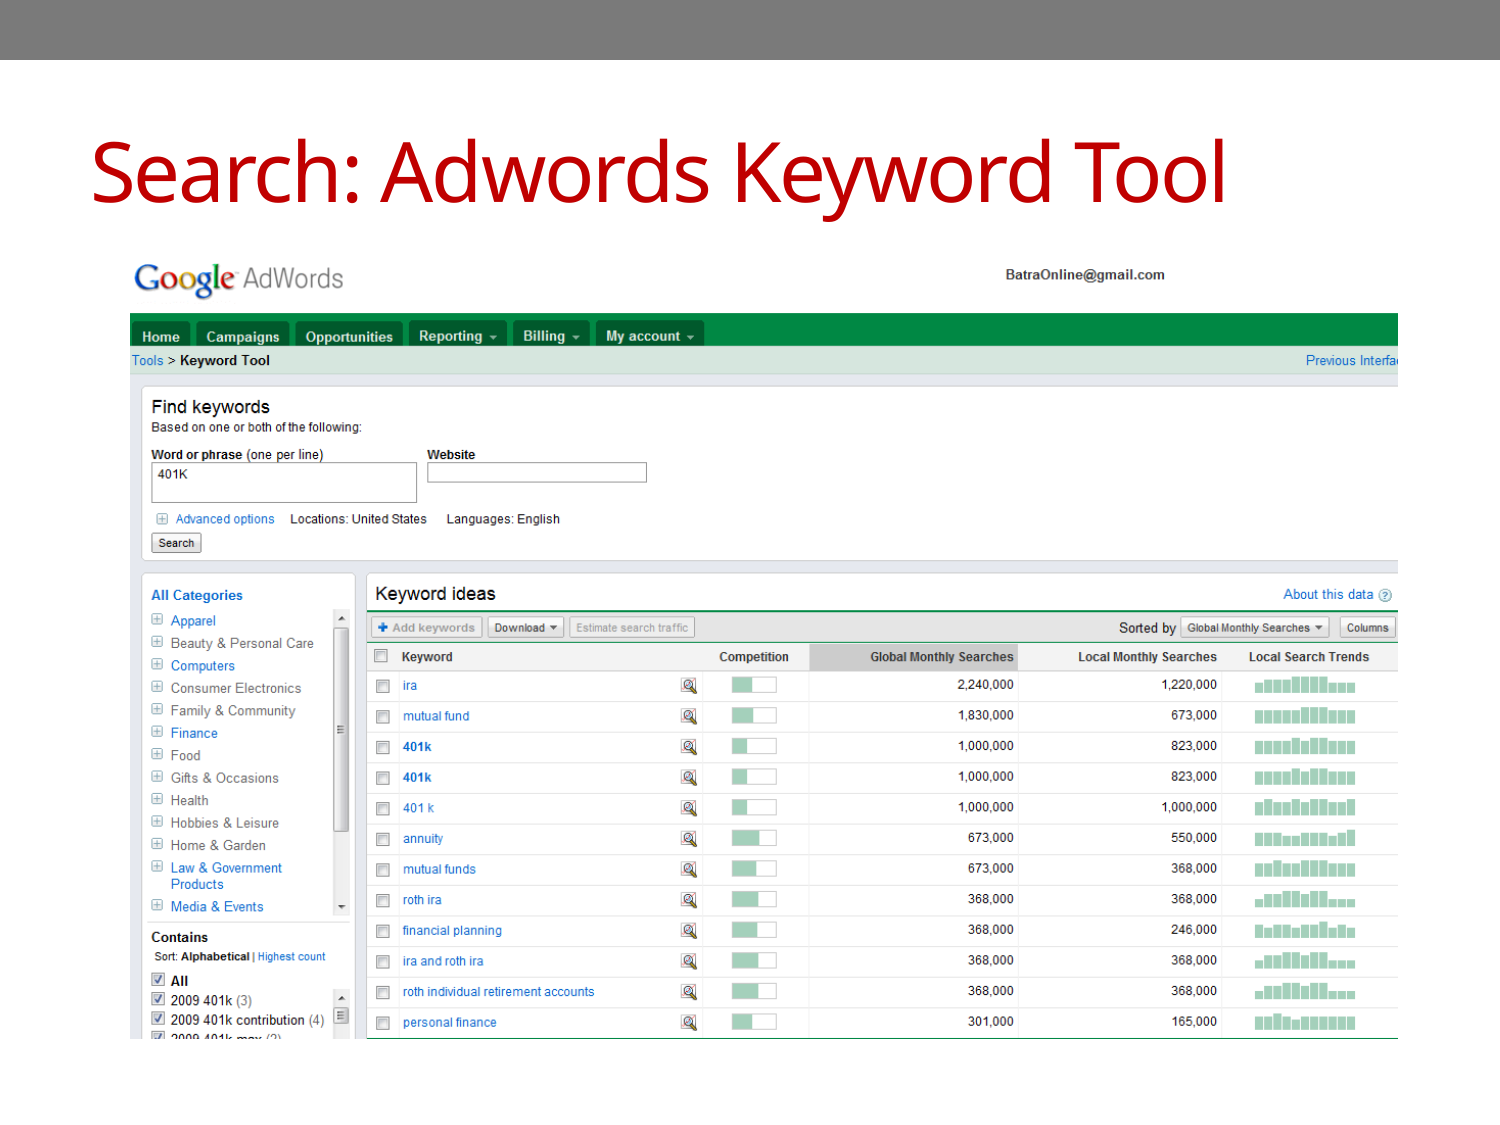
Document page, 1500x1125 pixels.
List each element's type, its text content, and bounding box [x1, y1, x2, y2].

picture [130, 259, 1398, 1040]
title Search: Adwords Keyword Tool [75, 87, 1425, 250]
